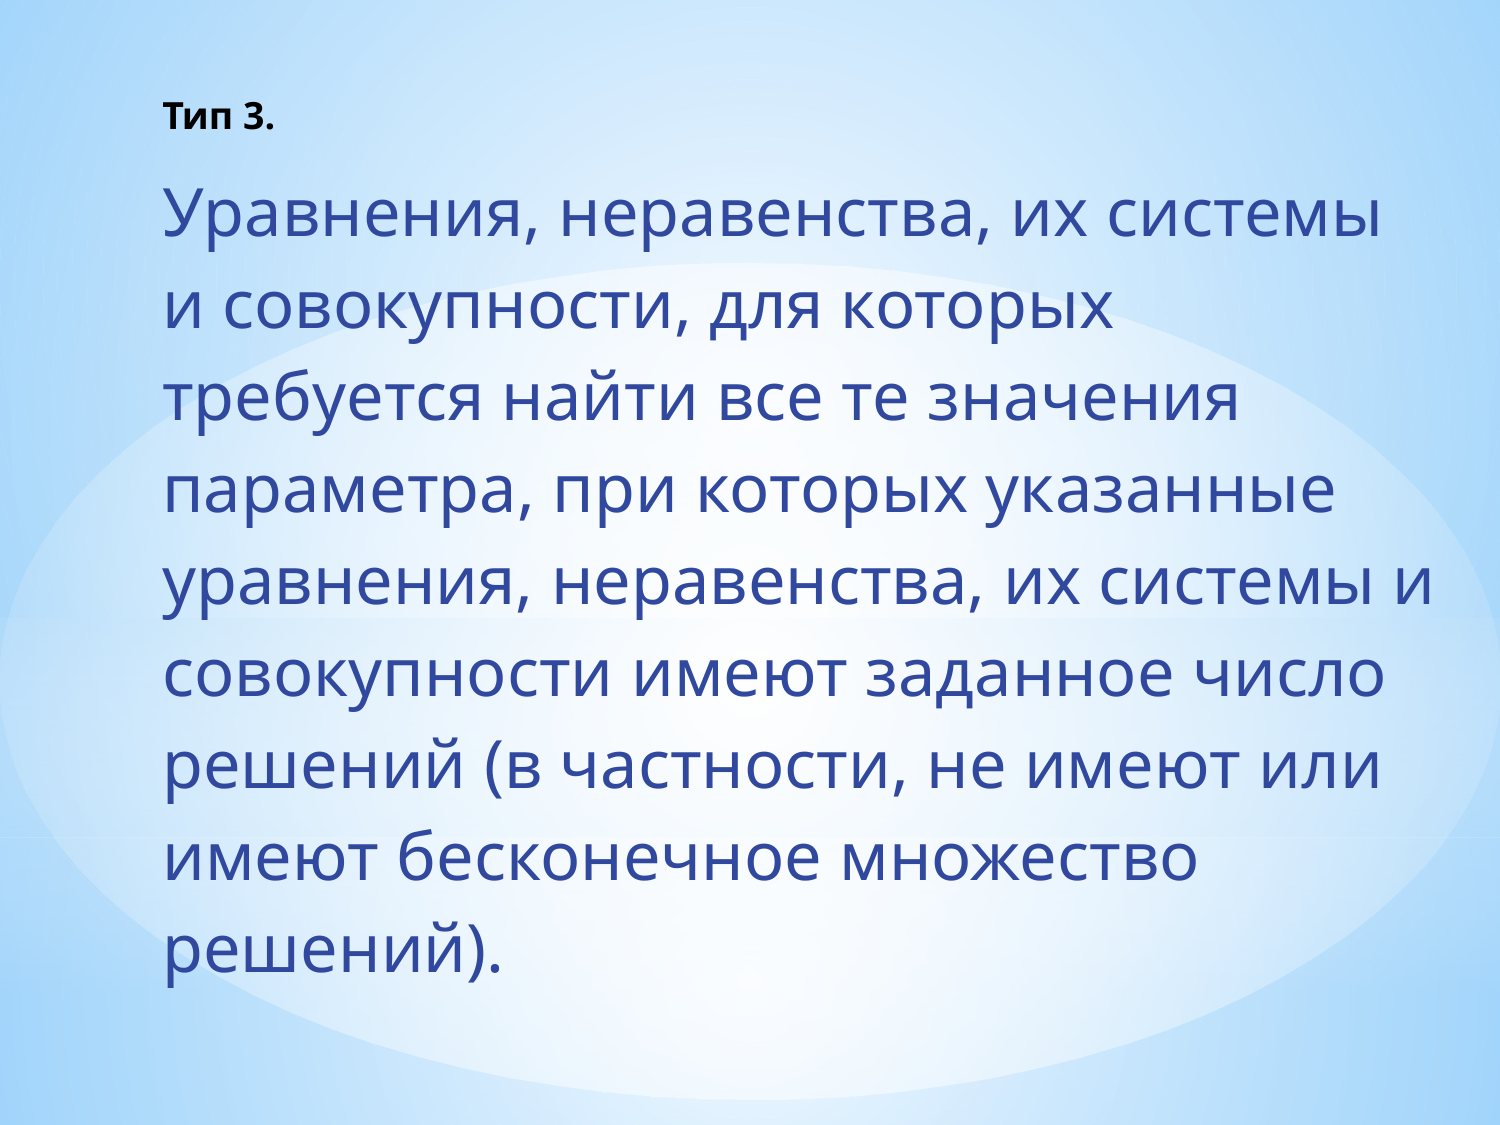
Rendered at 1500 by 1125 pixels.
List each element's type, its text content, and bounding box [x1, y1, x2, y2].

text_box Тип 3. Уравнения, неравенства, их системы и совокупности, для которых требуется найти все те значения параметра, при которых указанные уравнения, неравенства, их системы и совокупности имеют заданное число решений (в частности, не имеют или имеют бесконечное множество решений). [147, 78, 1459, 993]
